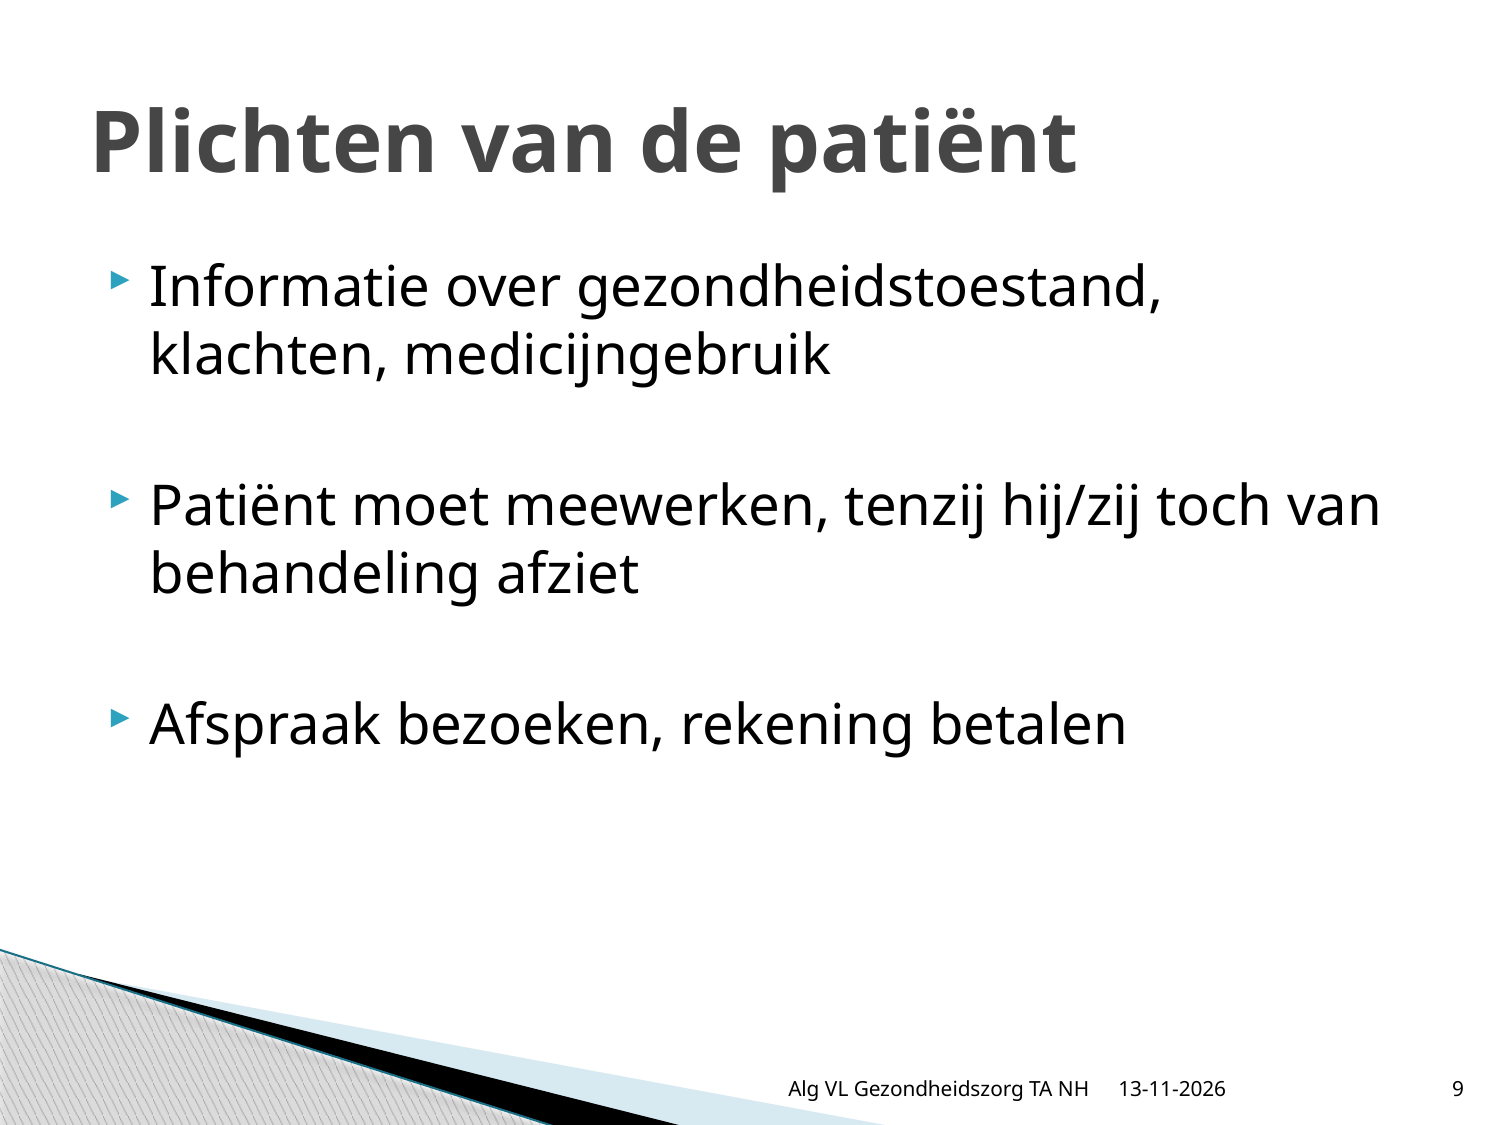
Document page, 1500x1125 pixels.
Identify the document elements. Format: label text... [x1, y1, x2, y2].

slide_number 9 [1418, 1051, 1479, 1112]
title Plichten van de patiënt [75, 45, 1425, 233]
list Informatie over gezondheidstoestand, klachten, medicijngebruik Patiënt moet meewerken, tenzij hij/zij toch van behandeling afziet Afspraak bezoeken, rekening betalen [75, 243, 1425, 986]
footer Alg VL Gezondheidszorg TA NH [718, 1051, 1105, 1112]
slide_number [1105, 1051, 1418, 1112]
